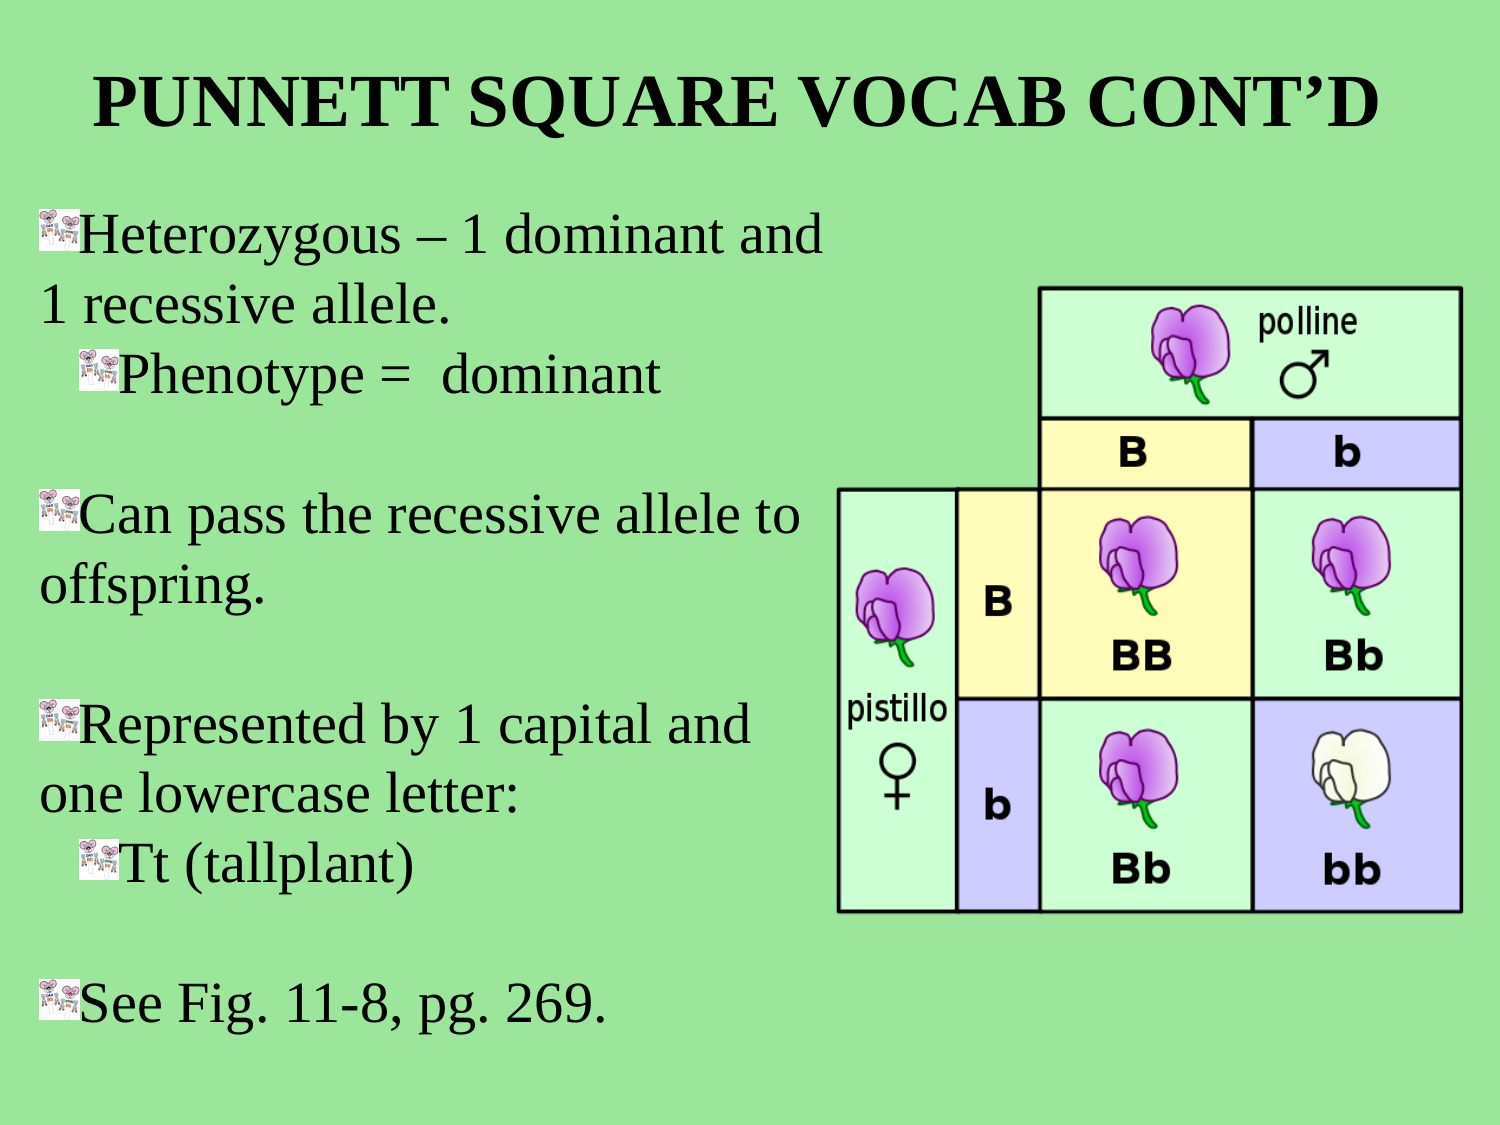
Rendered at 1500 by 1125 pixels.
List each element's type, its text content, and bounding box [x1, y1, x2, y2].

picture [39, 979, 80, 1020]
picture [79, 349, 119, 391]
title PUNNETT SQUARE VOCAB CONT’D [62, 24, 1413, 168]
picture [39, 489, 80, 531]
text_box Heterozygous – 1 dominant and 1 recessive allele. Phenotype = dominant Can pass the recessive allele to offspring. Represented by 1 capital and one lowercase letter: Tt (tallplant) See Fig. 11-8, pg. 269. [24, 187, 863, 1087]
picture [39, 209, 80, 251]
picture [79, 839, 119, 880]
picture [39, 699, 80, 741]
picture [824, 274, 1476, 926]
